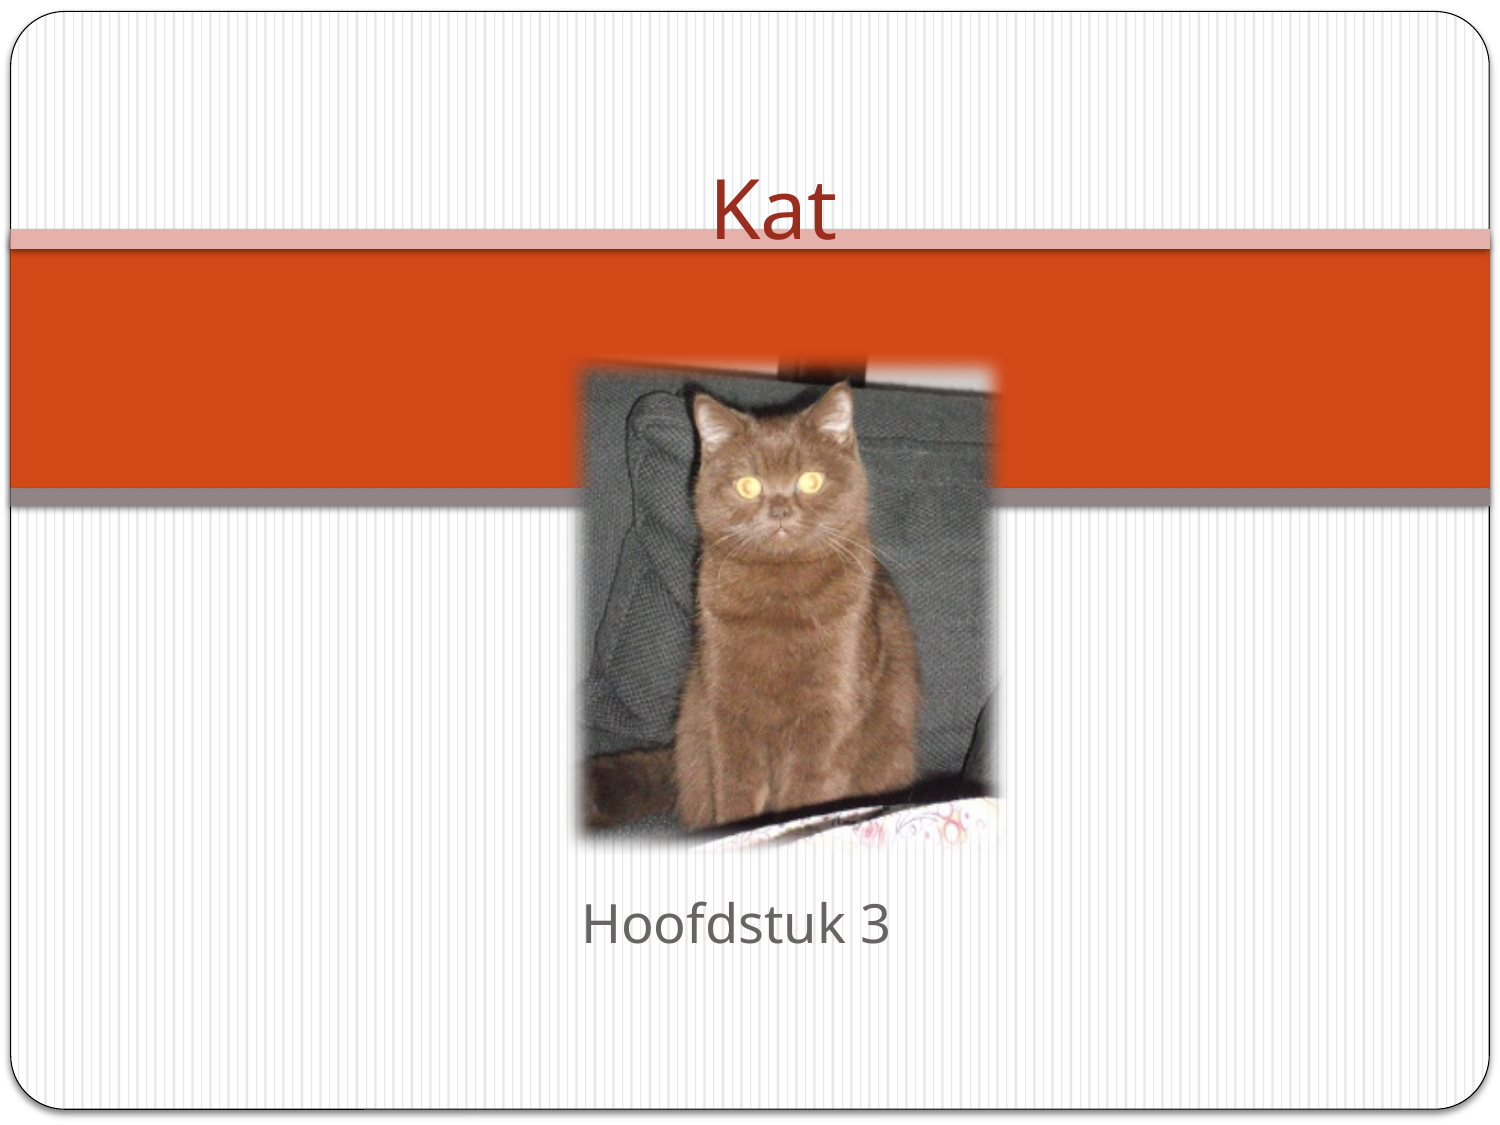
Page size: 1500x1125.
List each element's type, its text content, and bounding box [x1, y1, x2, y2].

picture [561, 348, 1011, 858]
subtitle Hoofdstuk 3 [218, 881, 1269, 1008]
title Kat [135, 90, 1411, 332]
